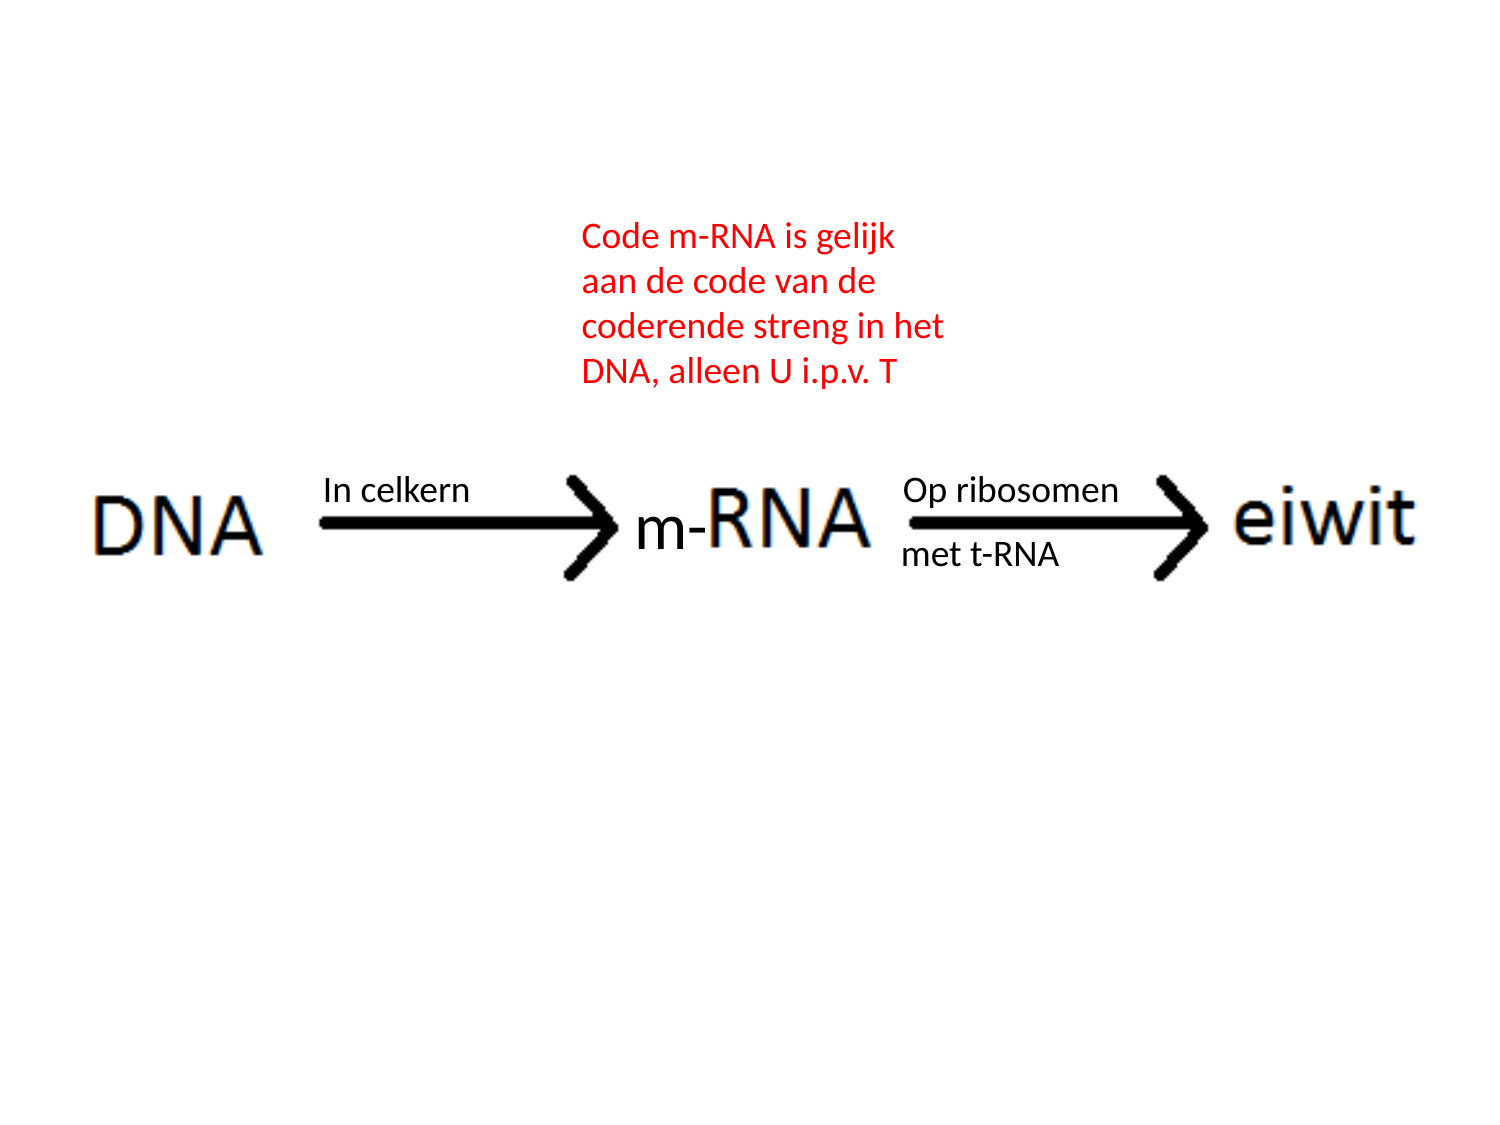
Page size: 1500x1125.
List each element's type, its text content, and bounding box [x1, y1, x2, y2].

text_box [84, 438, 1474, 674]
text_box Code m-RNA is gelijk aan de code van de coderende streng in het DNA, alleen U i.p.v. T [566, 203, 966, 399]
